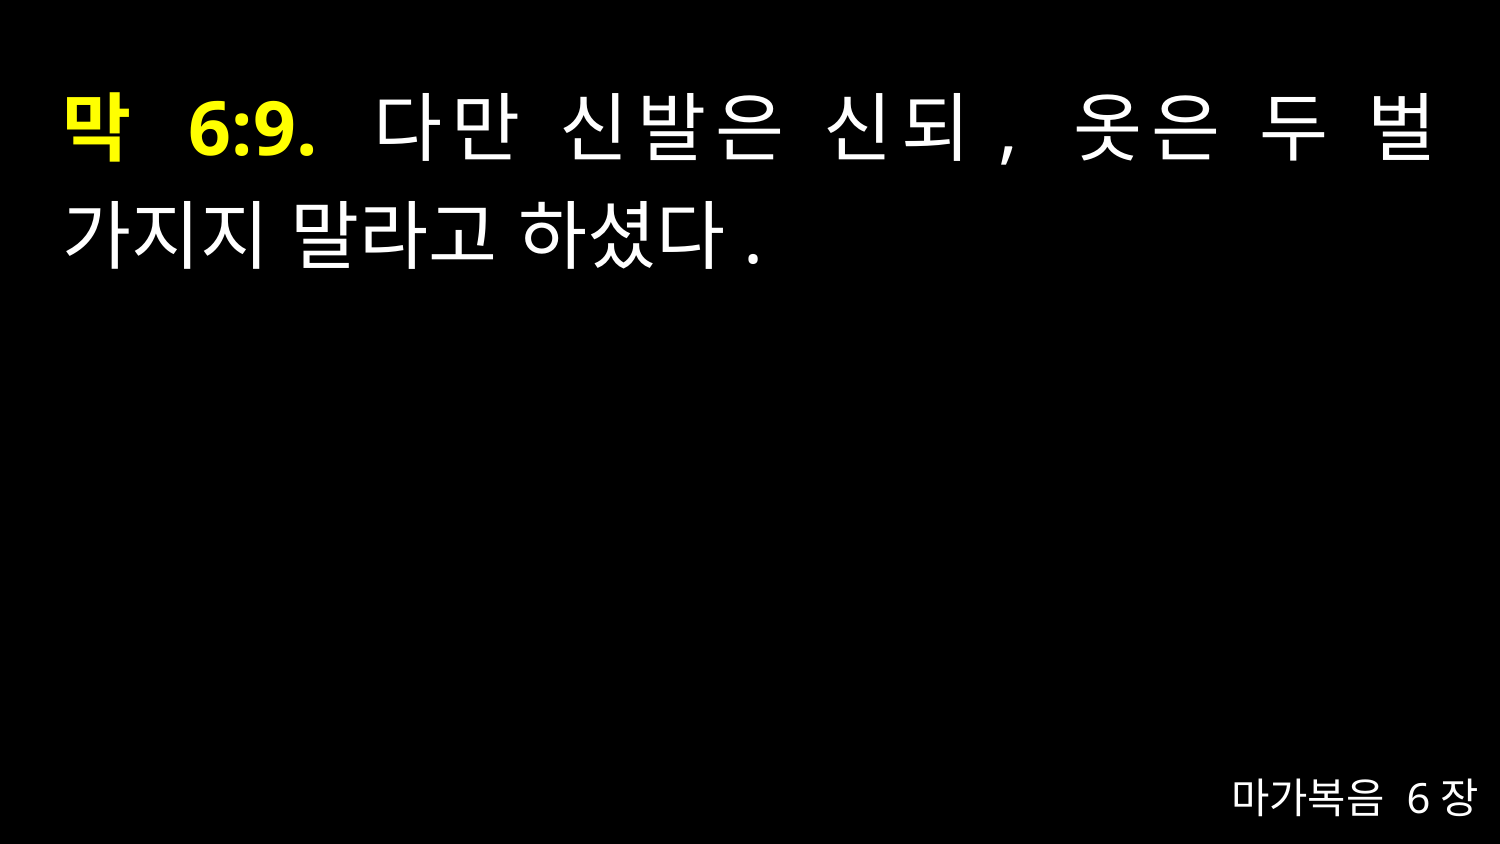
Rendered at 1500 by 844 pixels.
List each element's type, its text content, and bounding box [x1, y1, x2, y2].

title 막 6:9. 다만 신발은 신되, 옷은 두 벌 가지지 말라고 하셨다. [0, 0, 1500, 844]
subtitle 마가복음 6장 [916, 770, 1500, 844]
